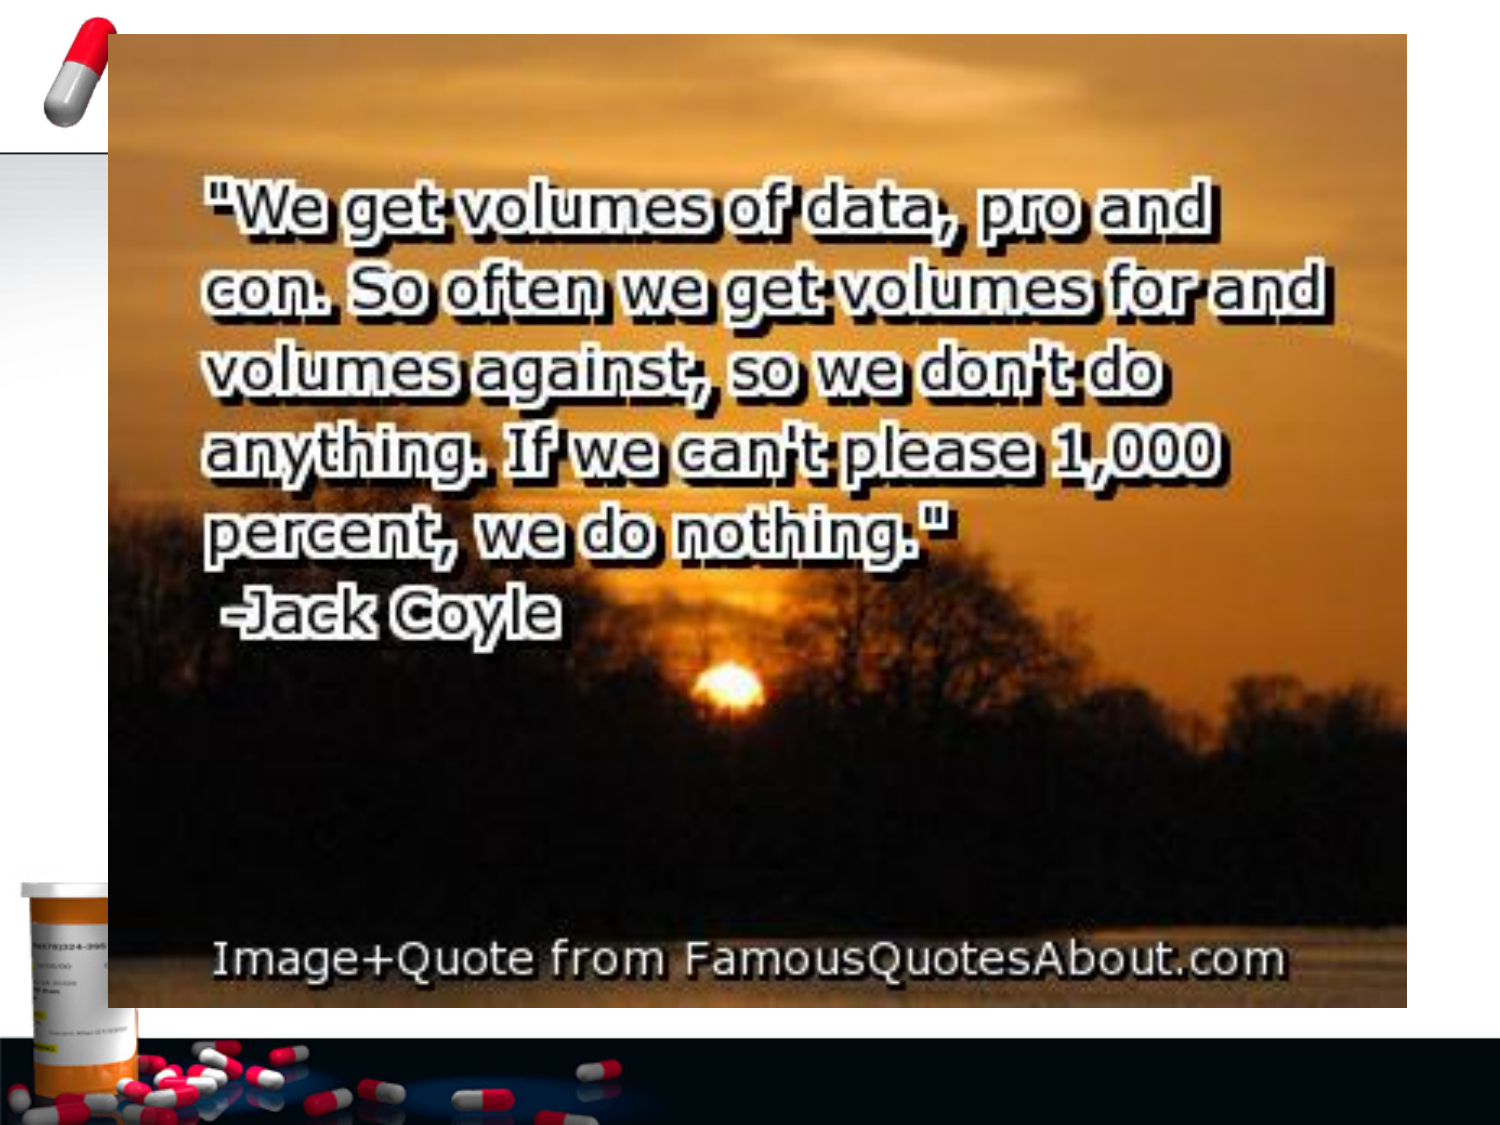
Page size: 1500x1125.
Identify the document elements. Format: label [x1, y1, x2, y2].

picture [0, 0, 1500, 1125]
list [107, 33, 1407, 1008]
